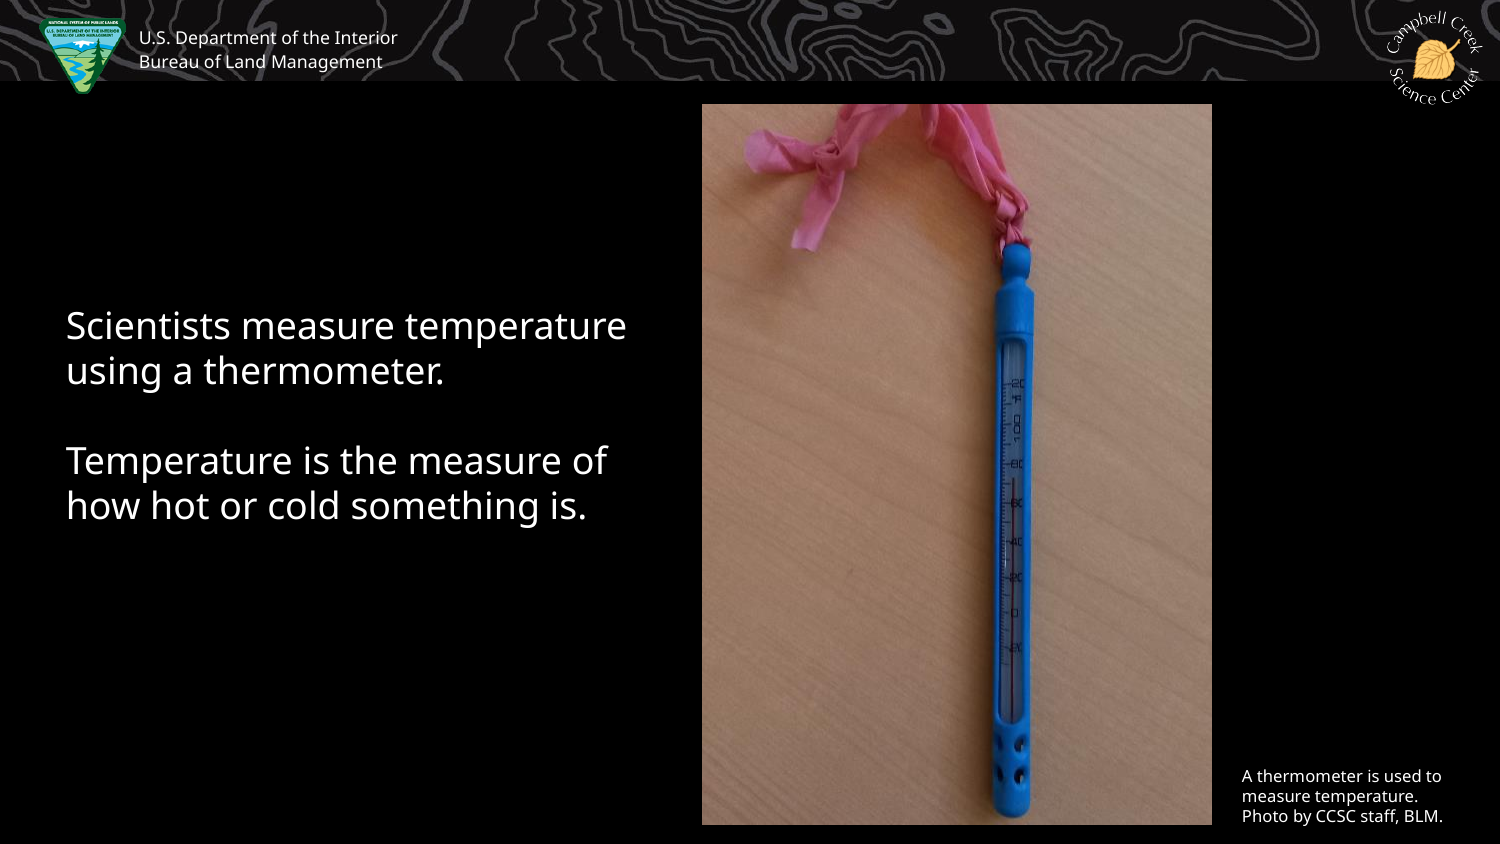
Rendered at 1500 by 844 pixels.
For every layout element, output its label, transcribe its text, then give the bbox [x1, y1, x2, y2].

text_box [0, 0, 1500, 105]
title Scientists measure temperature using a thermometer. Temperature is the measure of how hot or cold something is. [50, 286, 679, 557]
picture [701, 103, 1212, 825]
text_box A thermometer is used to measure temperature. Photo by CCSC staff, BLM. [1226, 750, 1477, 807]
